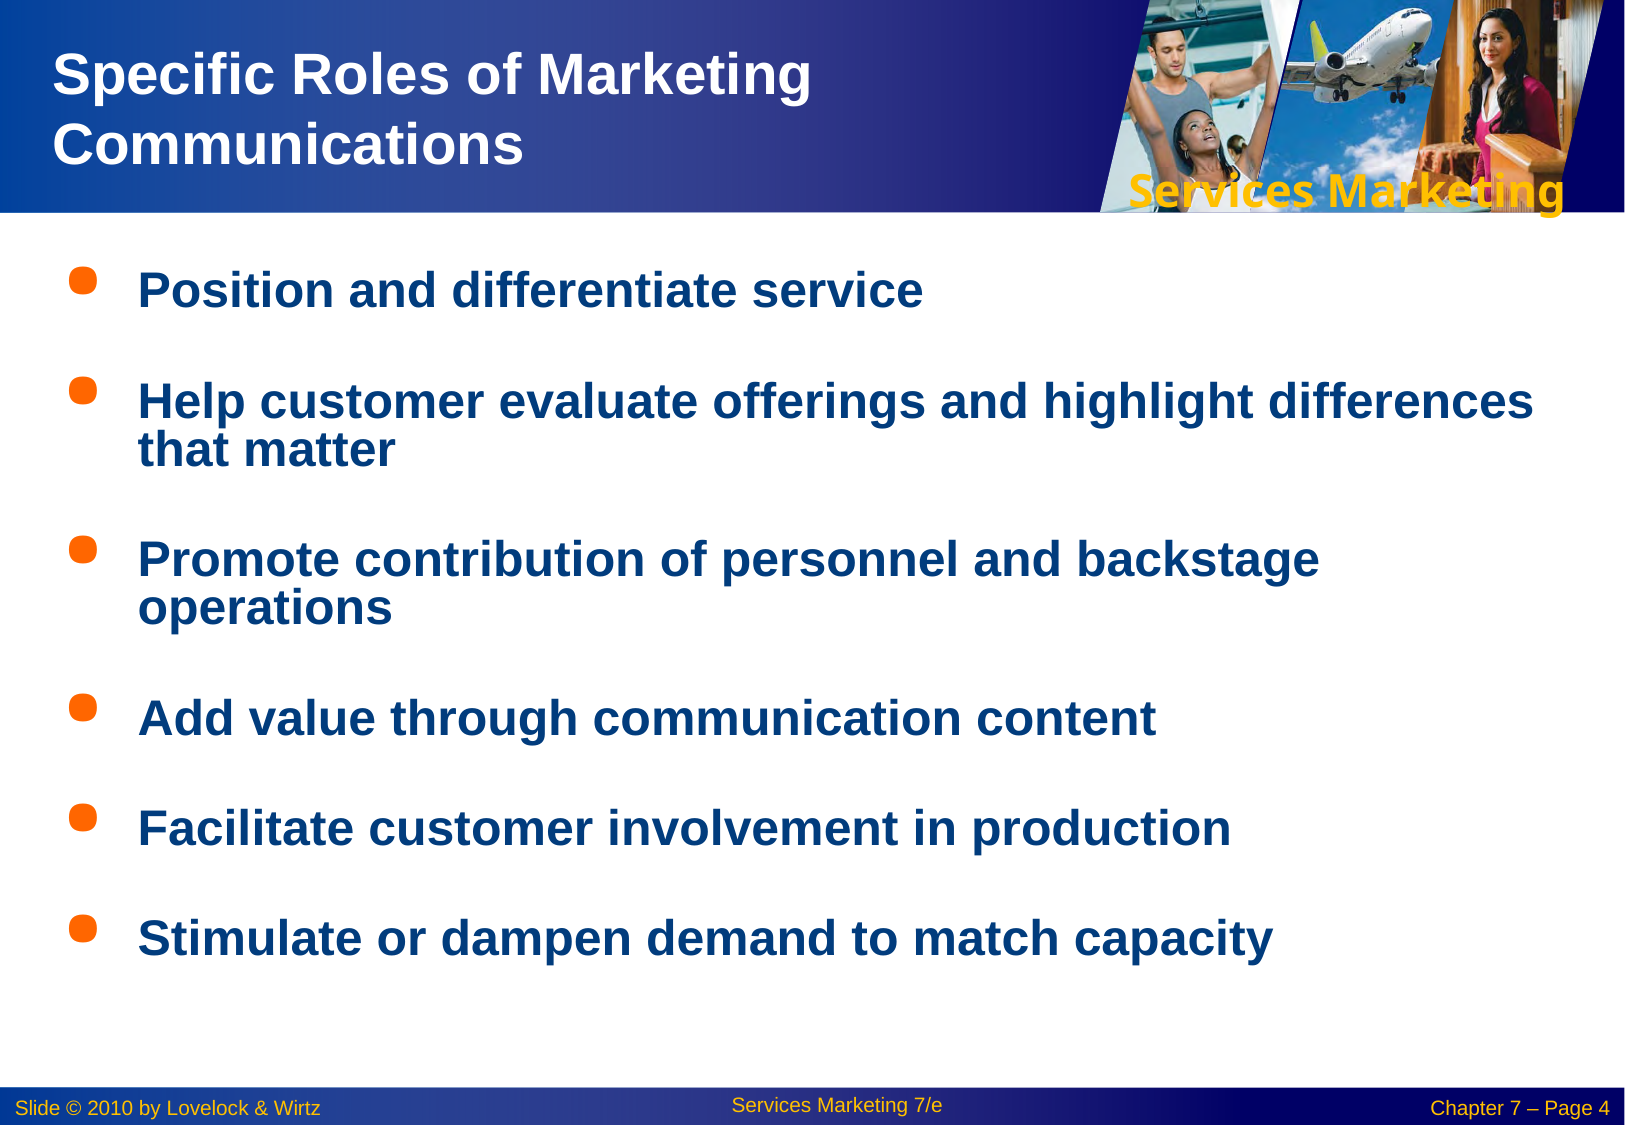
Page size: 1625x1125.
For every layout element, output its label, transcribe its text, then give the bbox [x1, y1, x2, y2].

picture [1162, 186, 1172, 192]
picture [1546, 187, 1556, 202]
title Specific Roles of Marketing Communications [36, 37, 1088, 176]
picture [1100, 0, 1604, 213]
list Position and differentiate service Help customer evaluate offerings and highlight differences that matter Promote contribution of personnel and backstage operations Add value through communication content Facilitate customer involvement in production Stimulate or dampen demand to match capacity [49, 261, 1588, 1051]
